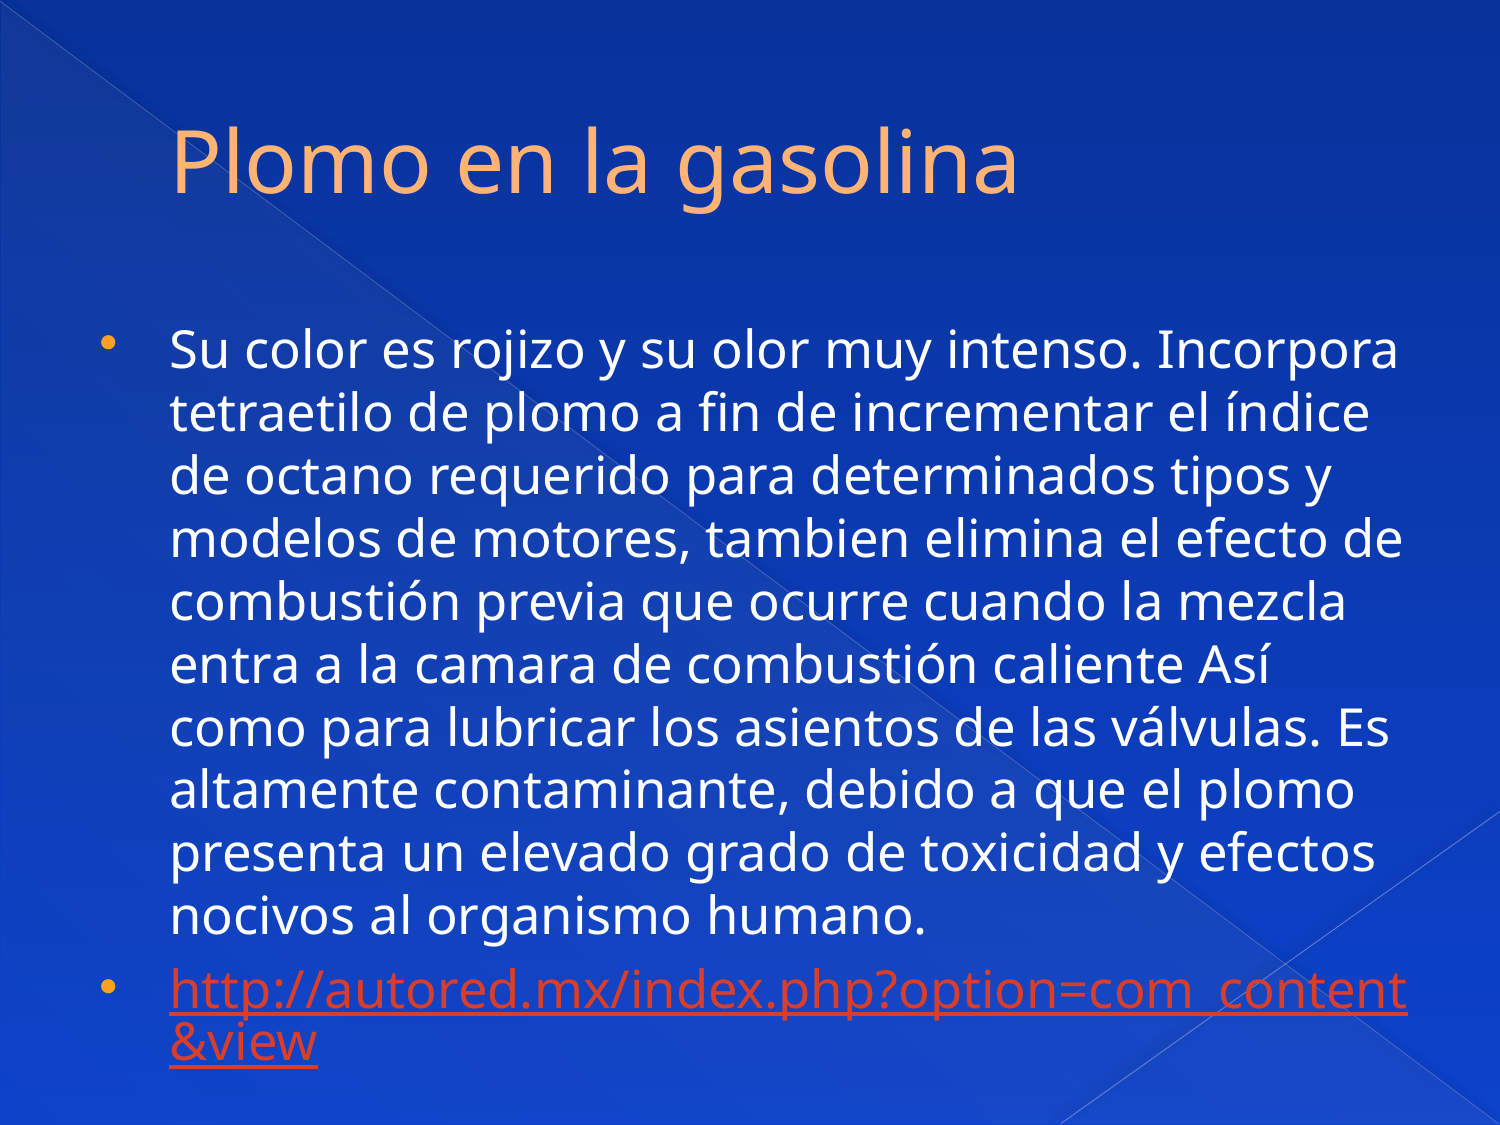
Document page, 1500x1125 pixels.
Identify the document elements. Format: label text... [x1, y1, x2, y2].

title Plomo en la gasolina [75, 43, 1425, 274]
list Su color es rojizo y su olor muy intenso. Incorpora tetraetilo de plomo a fin de incrementar el índice de octano requerido para determinados tipos y modelos de motores, tambien elimina el efecto de combustión previa que ocurre cuando la mezcla entra a la camara de combustión caliente Así como para lubricar los asientos de las válvulas. Es altamente contaminante, debido a que el plomo presenta un elevado grado de toxicidad y efectos nocivos al organismo humano. http://autored.mx/index.php?option=com_content&view [75, 308, 1425, 1059]
